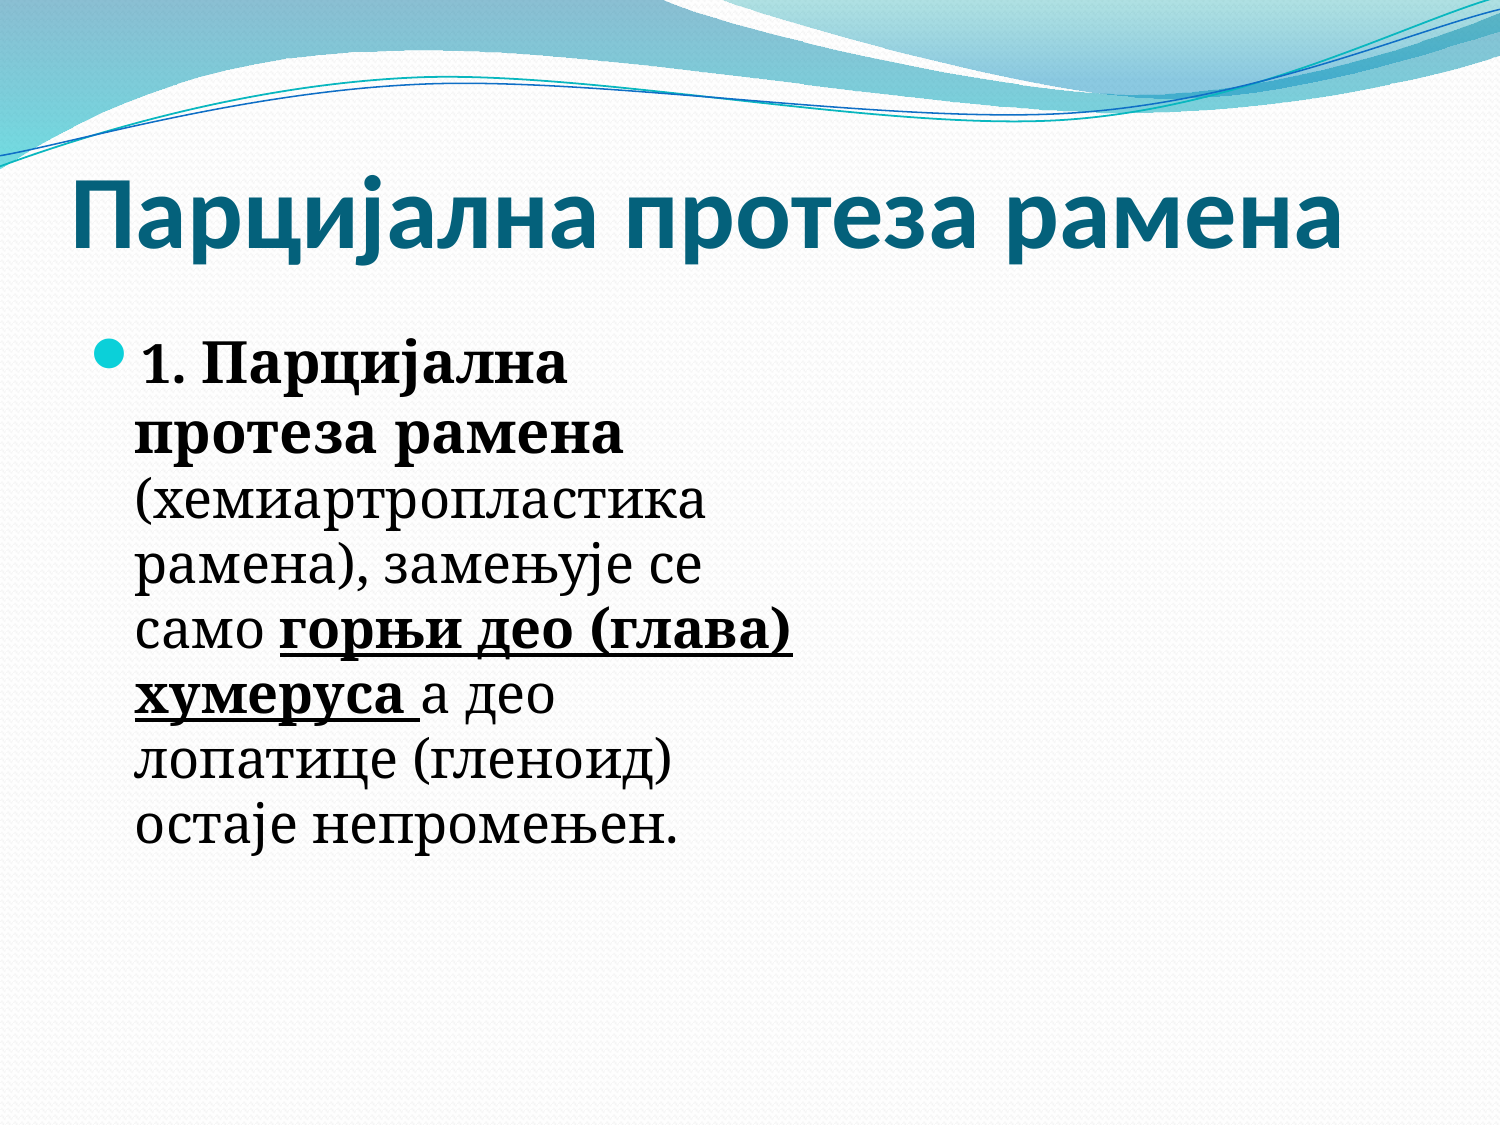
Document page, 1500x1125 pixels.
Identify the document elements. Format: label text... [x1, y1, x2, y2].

list 1. Парцијална протеза рамена (хемиартропластика рамена), замењује се само горњи део (глава) хумеруса а део лопатице (гленоид) остаје непромењен. [75, 317, 832, 1038]
title Парцијална протеза рамена [70, 82, 1421, 270]
